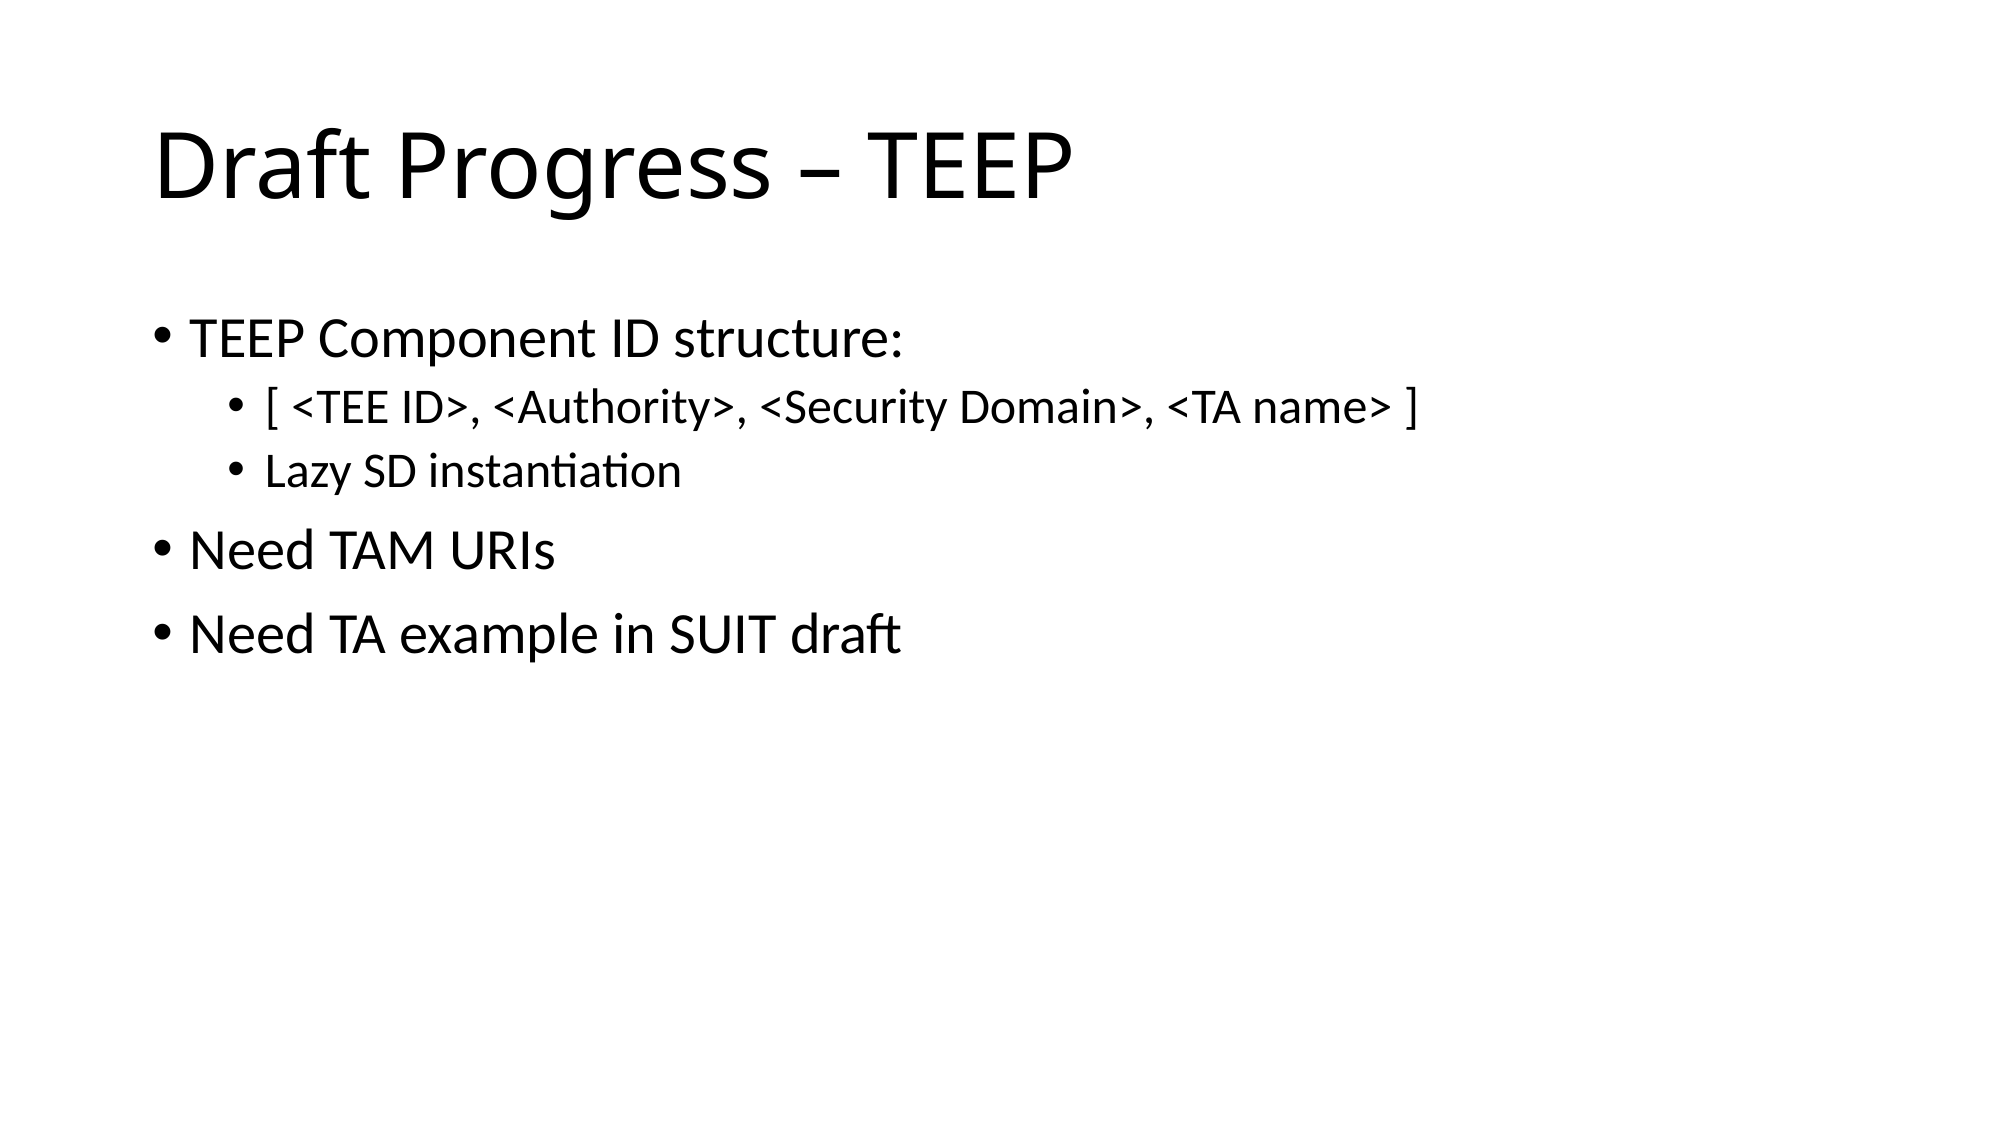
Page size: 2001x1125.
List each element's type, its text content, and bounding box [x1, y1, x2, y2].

list TEEP Component ID structure: [ <TEE ID>, <Authority>, <Security Domain>, <TA name> ] Lazy SD instantiation Need TAM URIs Need TA example in SUIT draft [137, 299, 1863, 1014]
title Draft Progress – TEEP [137, 59, 1863, 278]
